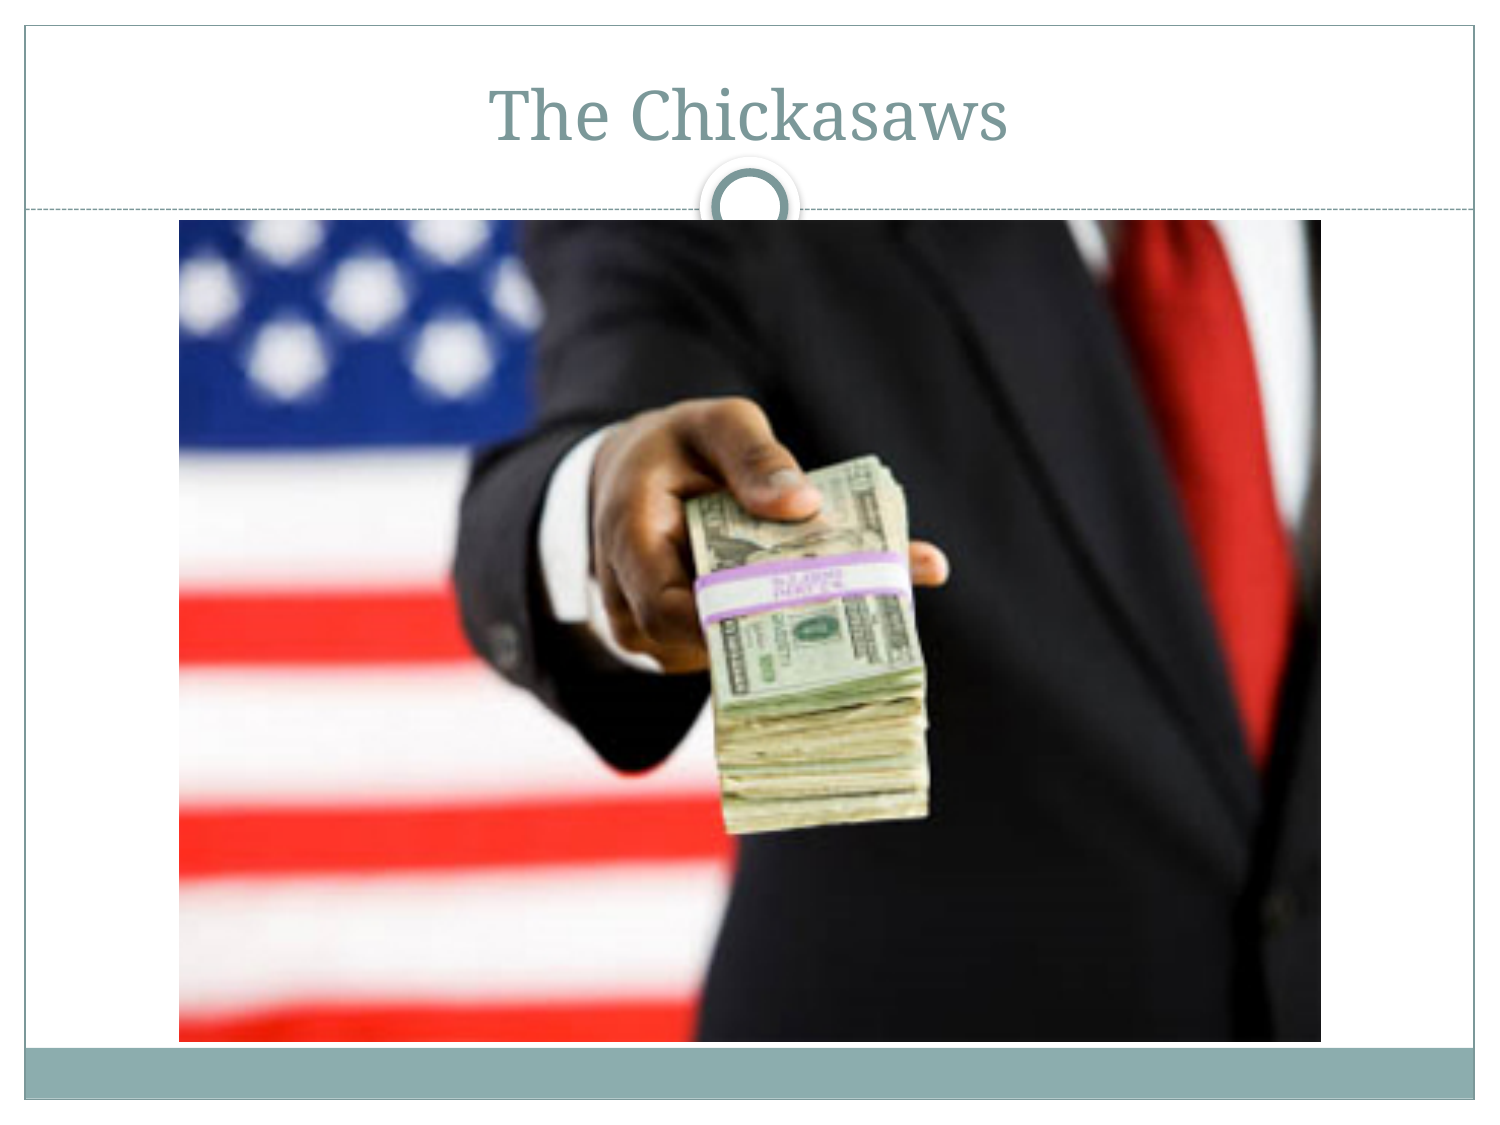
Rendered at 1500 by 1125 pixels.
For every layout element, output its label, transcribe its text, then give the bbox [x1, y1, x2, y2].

title The Chickasaws [49, 37, 1450, 163]
picture [179, 220, 1321, 1043]
